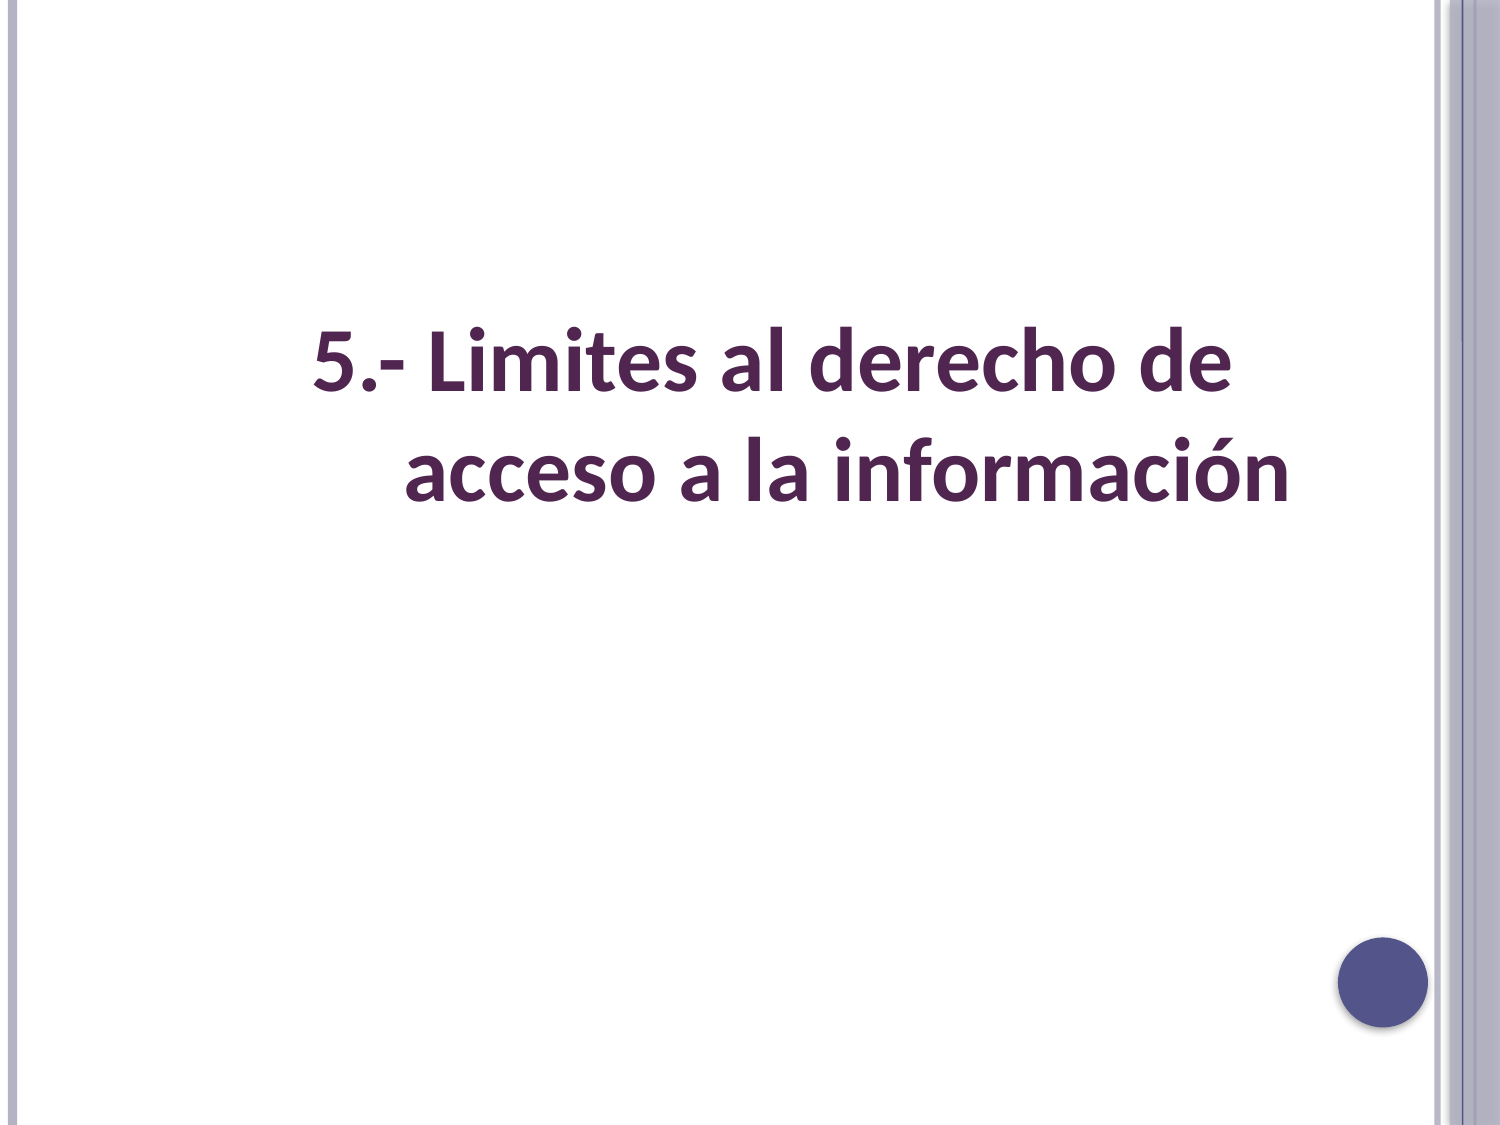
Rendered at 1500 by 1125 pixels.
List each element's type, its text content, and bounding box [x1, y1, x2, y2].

text_box 5.- Limites al derecho de acceso a la información [187, 292, 1360, 528]
